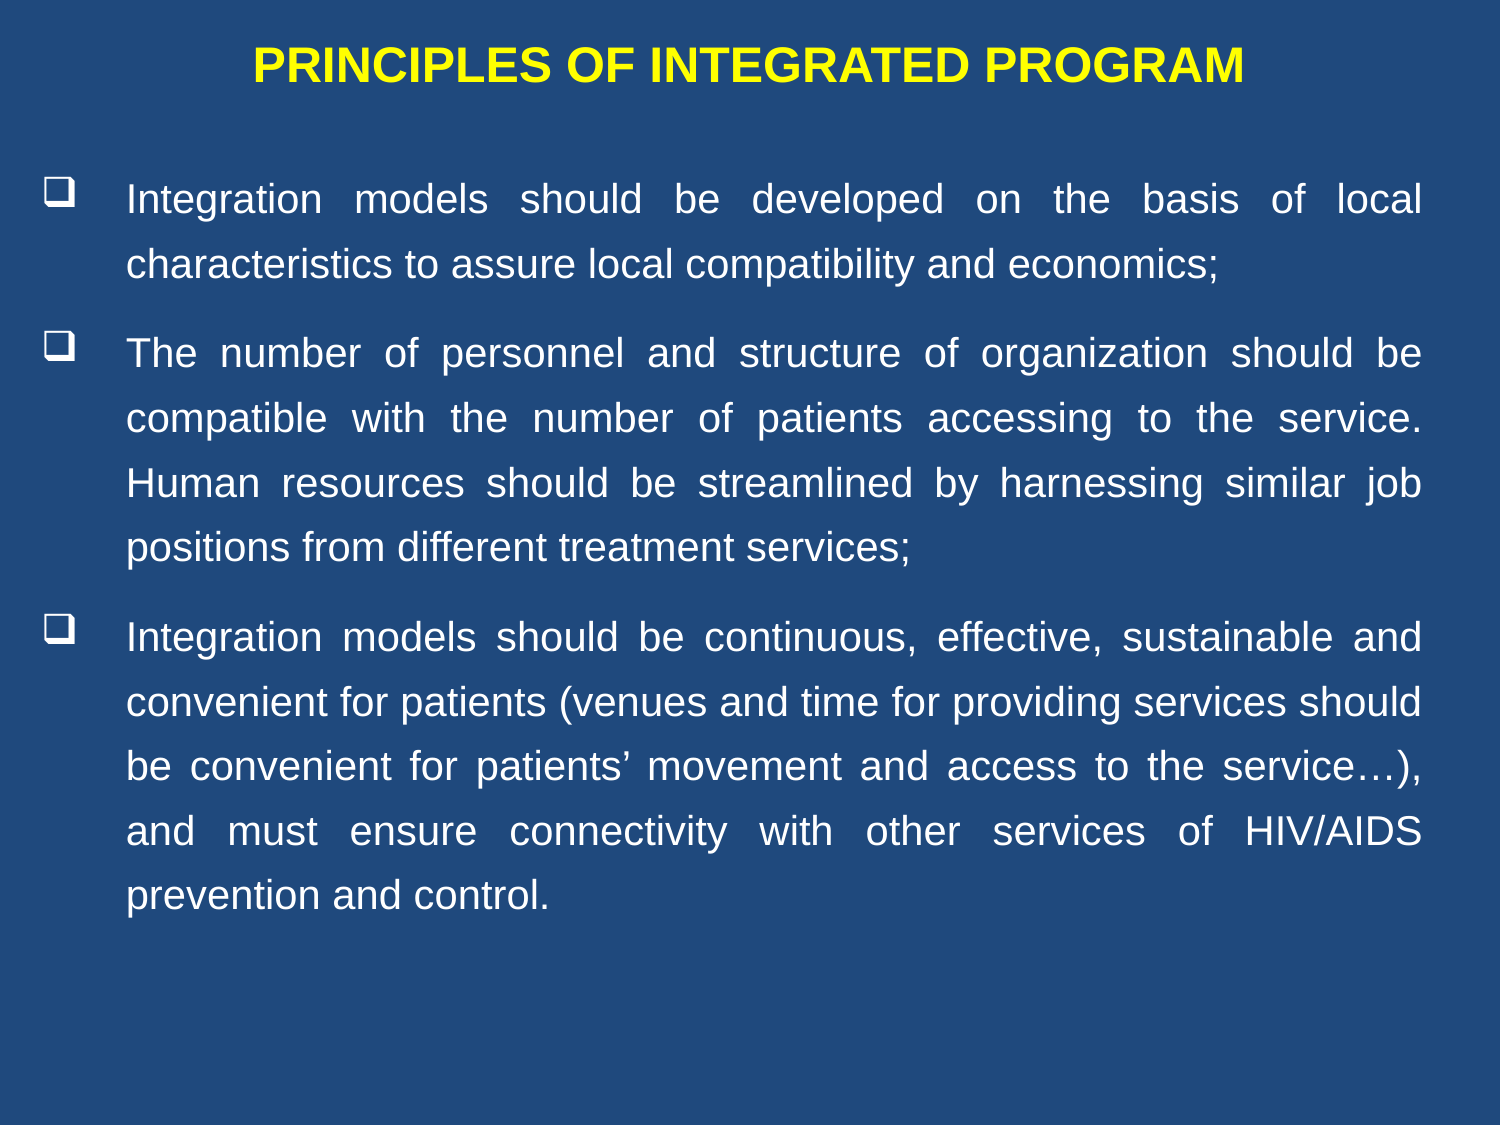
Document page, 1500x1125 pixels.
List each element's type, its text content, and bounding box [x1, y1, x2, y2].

text_box Integration models should be developed on the basis of local characteristics to assure local compatibility and economics; The number of personnel and structure of organization should be compatible with the number of patients accessing to the service. Human resources should be streamlined by harnessing similar job positions from different treatment services; Integration models should be continuous, effective, sustainable and convenient for patients (venues and time for providing services should be convenient for patients’ movement and access to the service…), and must ensure connectivity with other services of HIV/AIDS prevention and control. [25, 149, 1439, 926]
text_box PRINCIPLES OF INTEGRATED PROGRAM [0, 12, 1500, 113]
